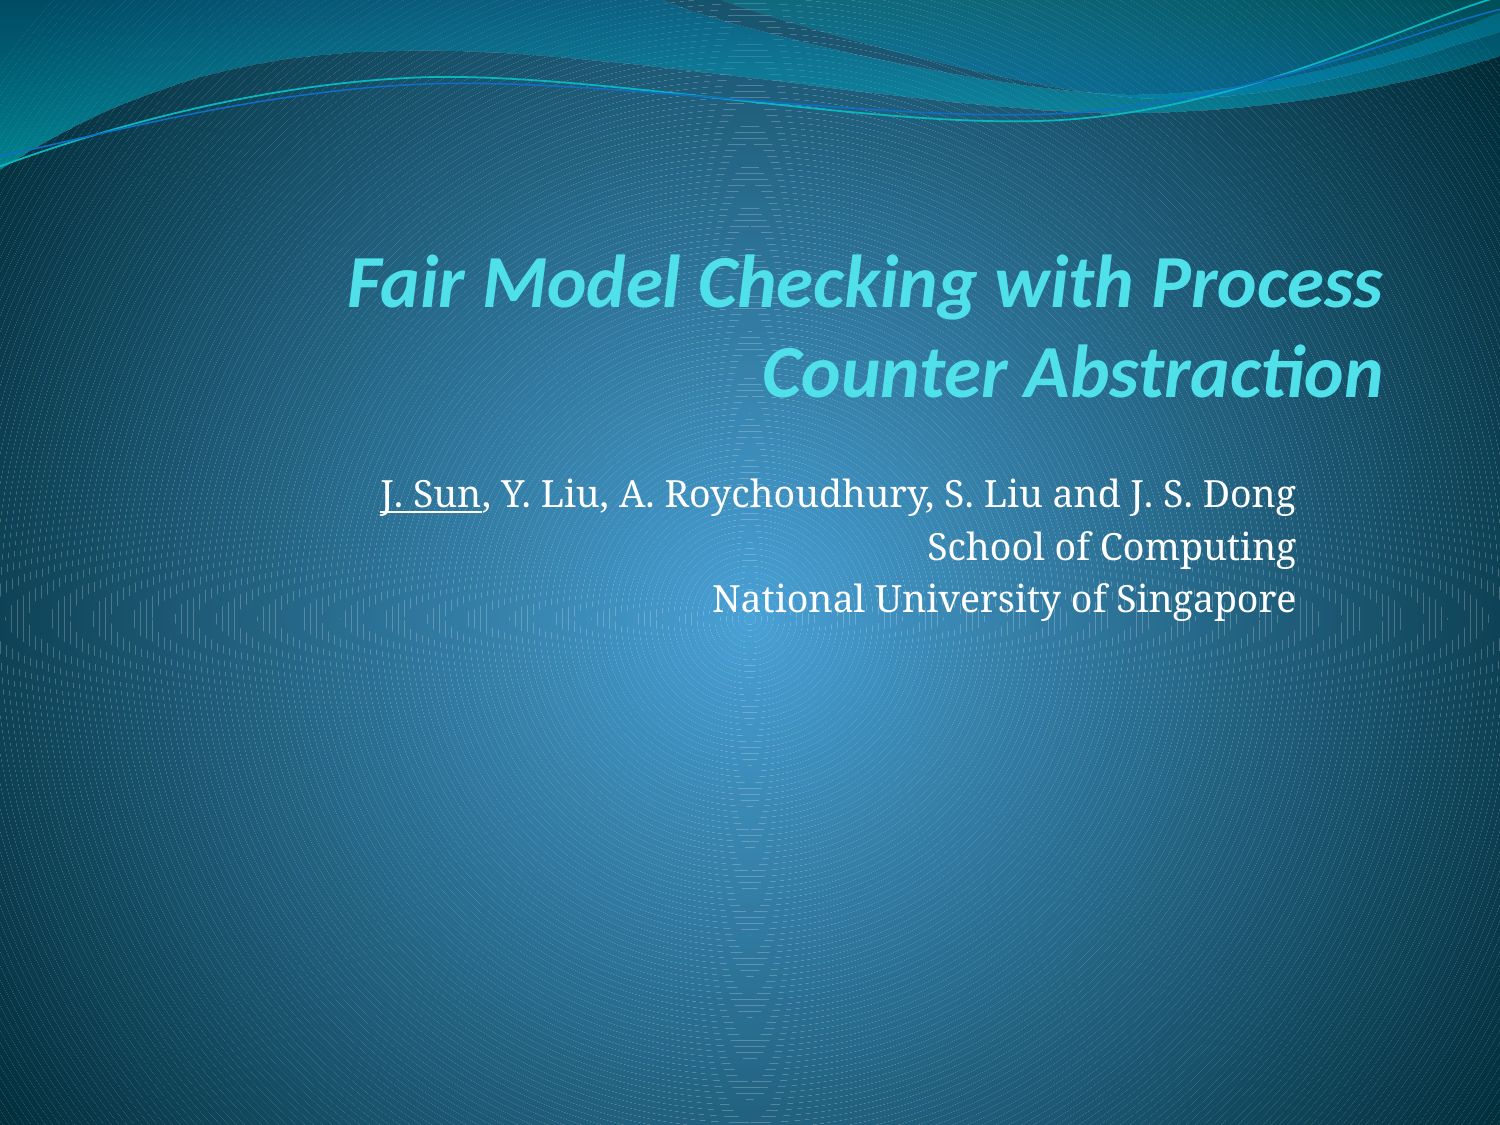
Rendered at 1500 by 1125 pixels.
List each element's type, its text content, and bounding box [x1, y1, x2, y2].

subtitle J. Sun, Y. Liu, A. Roychoudhury, S. Liu and J. S. Dong School of Computing National University of Singapore [237, 462, 1301, 788]
title Fair Model Checking with Process Counter Abstraction [87, 124, 1388, 413]
